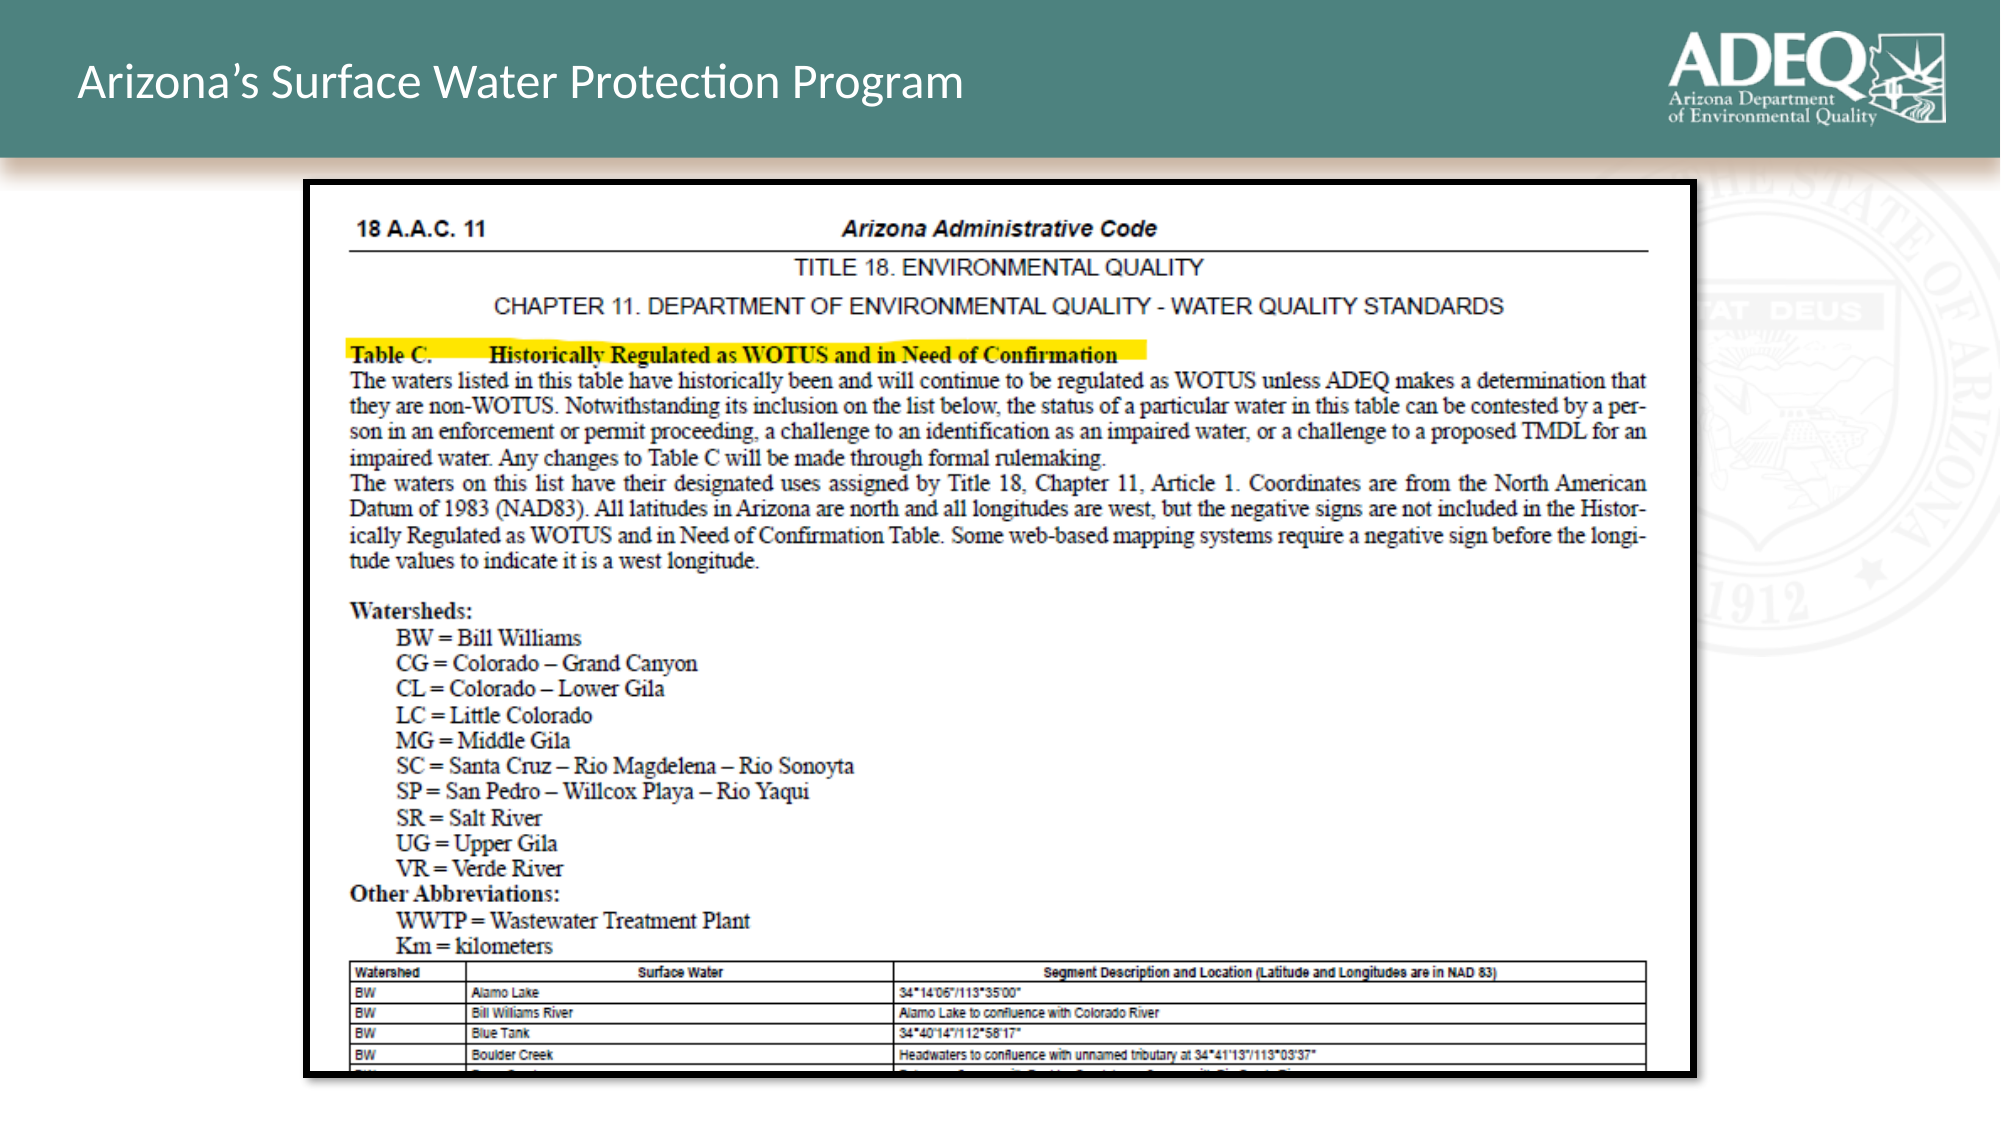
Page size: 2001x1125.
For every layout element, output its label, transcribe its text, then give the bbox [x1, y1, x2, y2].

text_box Arizona’s Surface Water Protection Program [62, 41, 1054, 116]
picture [1668, 31, 1946, 127]
picture [309, 185, 1691, 1072]
